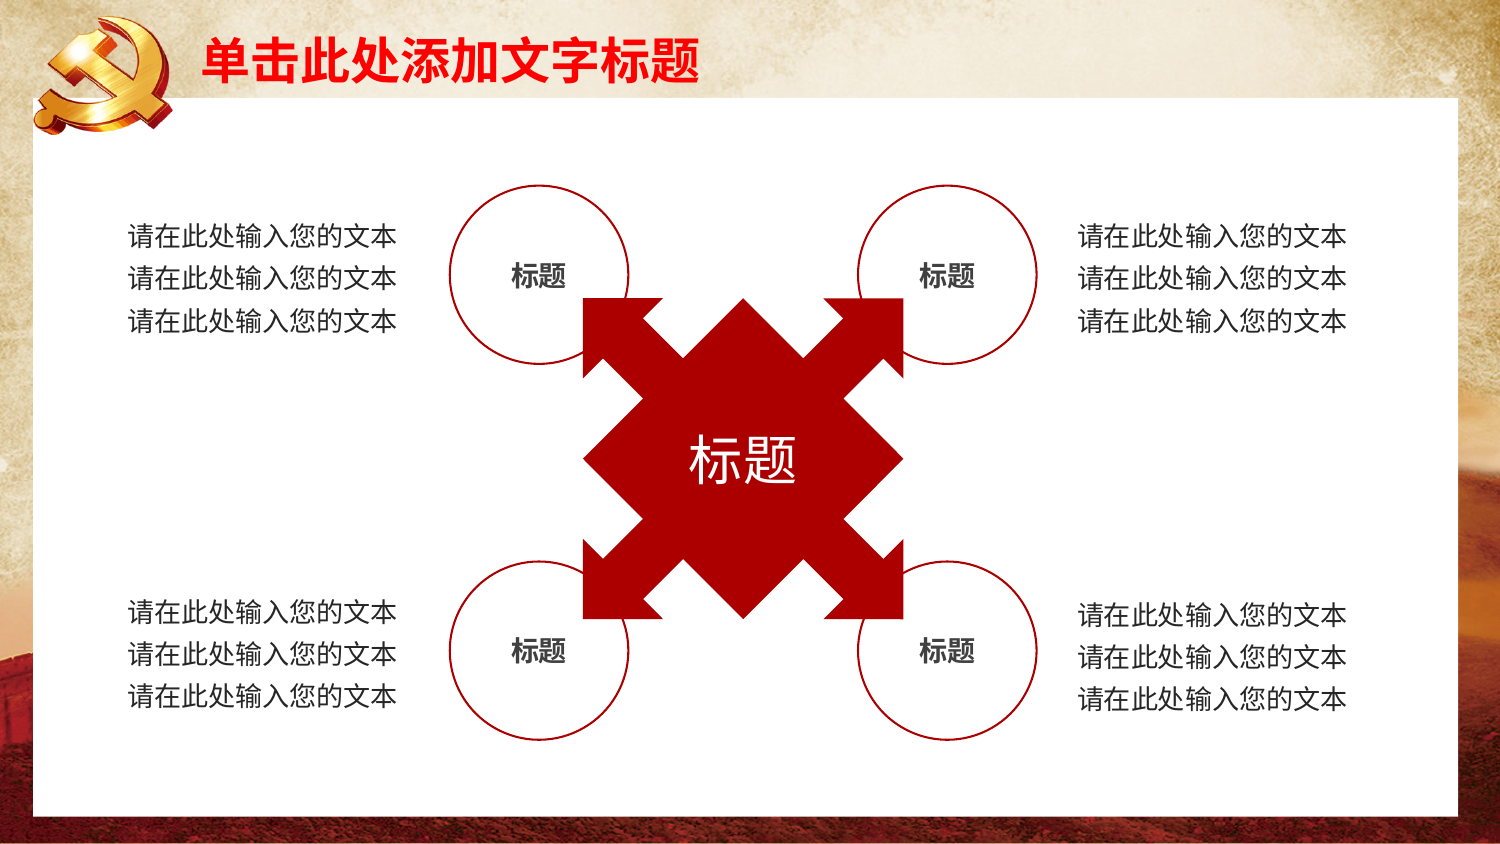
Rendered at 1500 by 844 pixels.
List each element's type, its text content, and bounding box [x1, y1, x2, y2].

text_box 标题 [448, 184, 630, 365]
text_box 请在此处输入您的文本 请在此处输入您的文本 请在此处输入您的文本 [1060, 580, 1390, 724]
text_box 标题 [856, 560, 1038, 741]
text_box [156, 22, 540, 108]
text_box 标题 [856, 184, 1038, 365]
picture [0, 0, 1500, 844]
text_box 标题 [582, 298, 904, 620]
text_box 请在此处输入您的文本 请在此处输入您的文本 请在此处输入您的文本 [110, 201, 440, 345]
text_box 请在此处输入您的文本 请在此处输入您的文本 请在此处输入您的文本 [1060, 201, 1390, 345]
text_box 请在此处输入您的文本 请在此处输入您的文本 请在此处输入您的文本 [110, 577, 440, 721]
text_box 标题 [448, 560, 630, 741]
